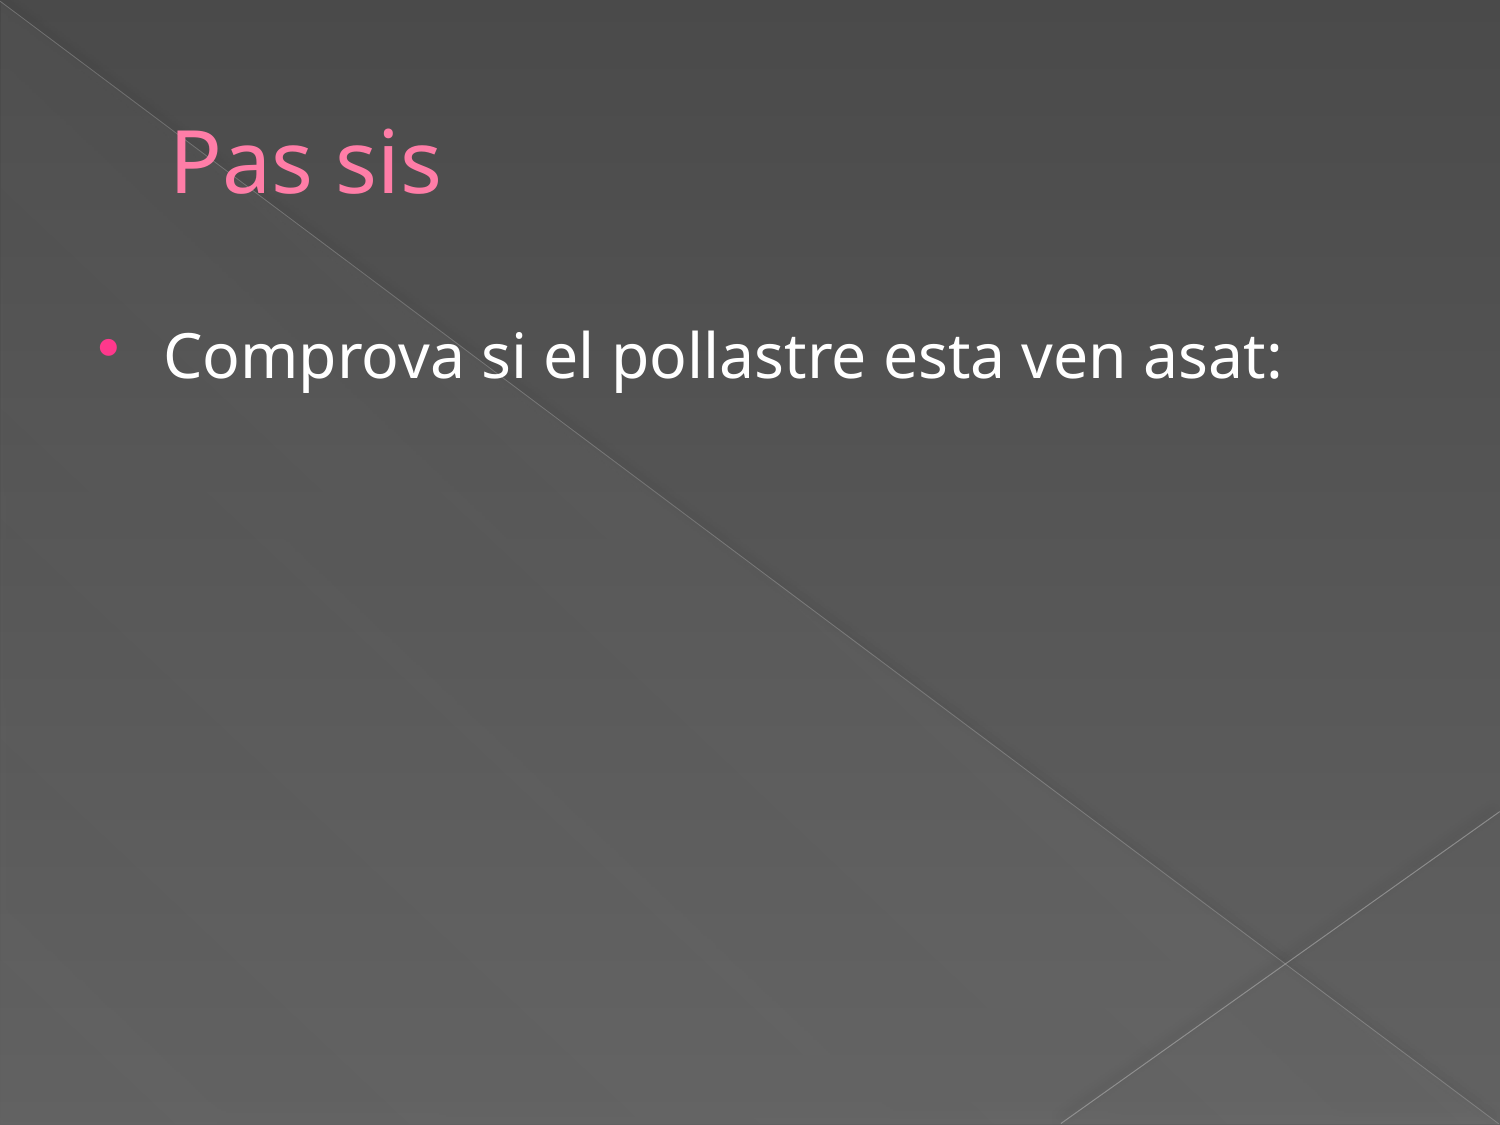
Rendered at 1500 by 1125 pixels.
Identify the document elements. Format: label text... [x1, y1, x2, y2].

title Pas sis [75, 43, 1425, 274]
list Comprova si el pollastre esta ven asat: [75, 308, 1425, 1059]
